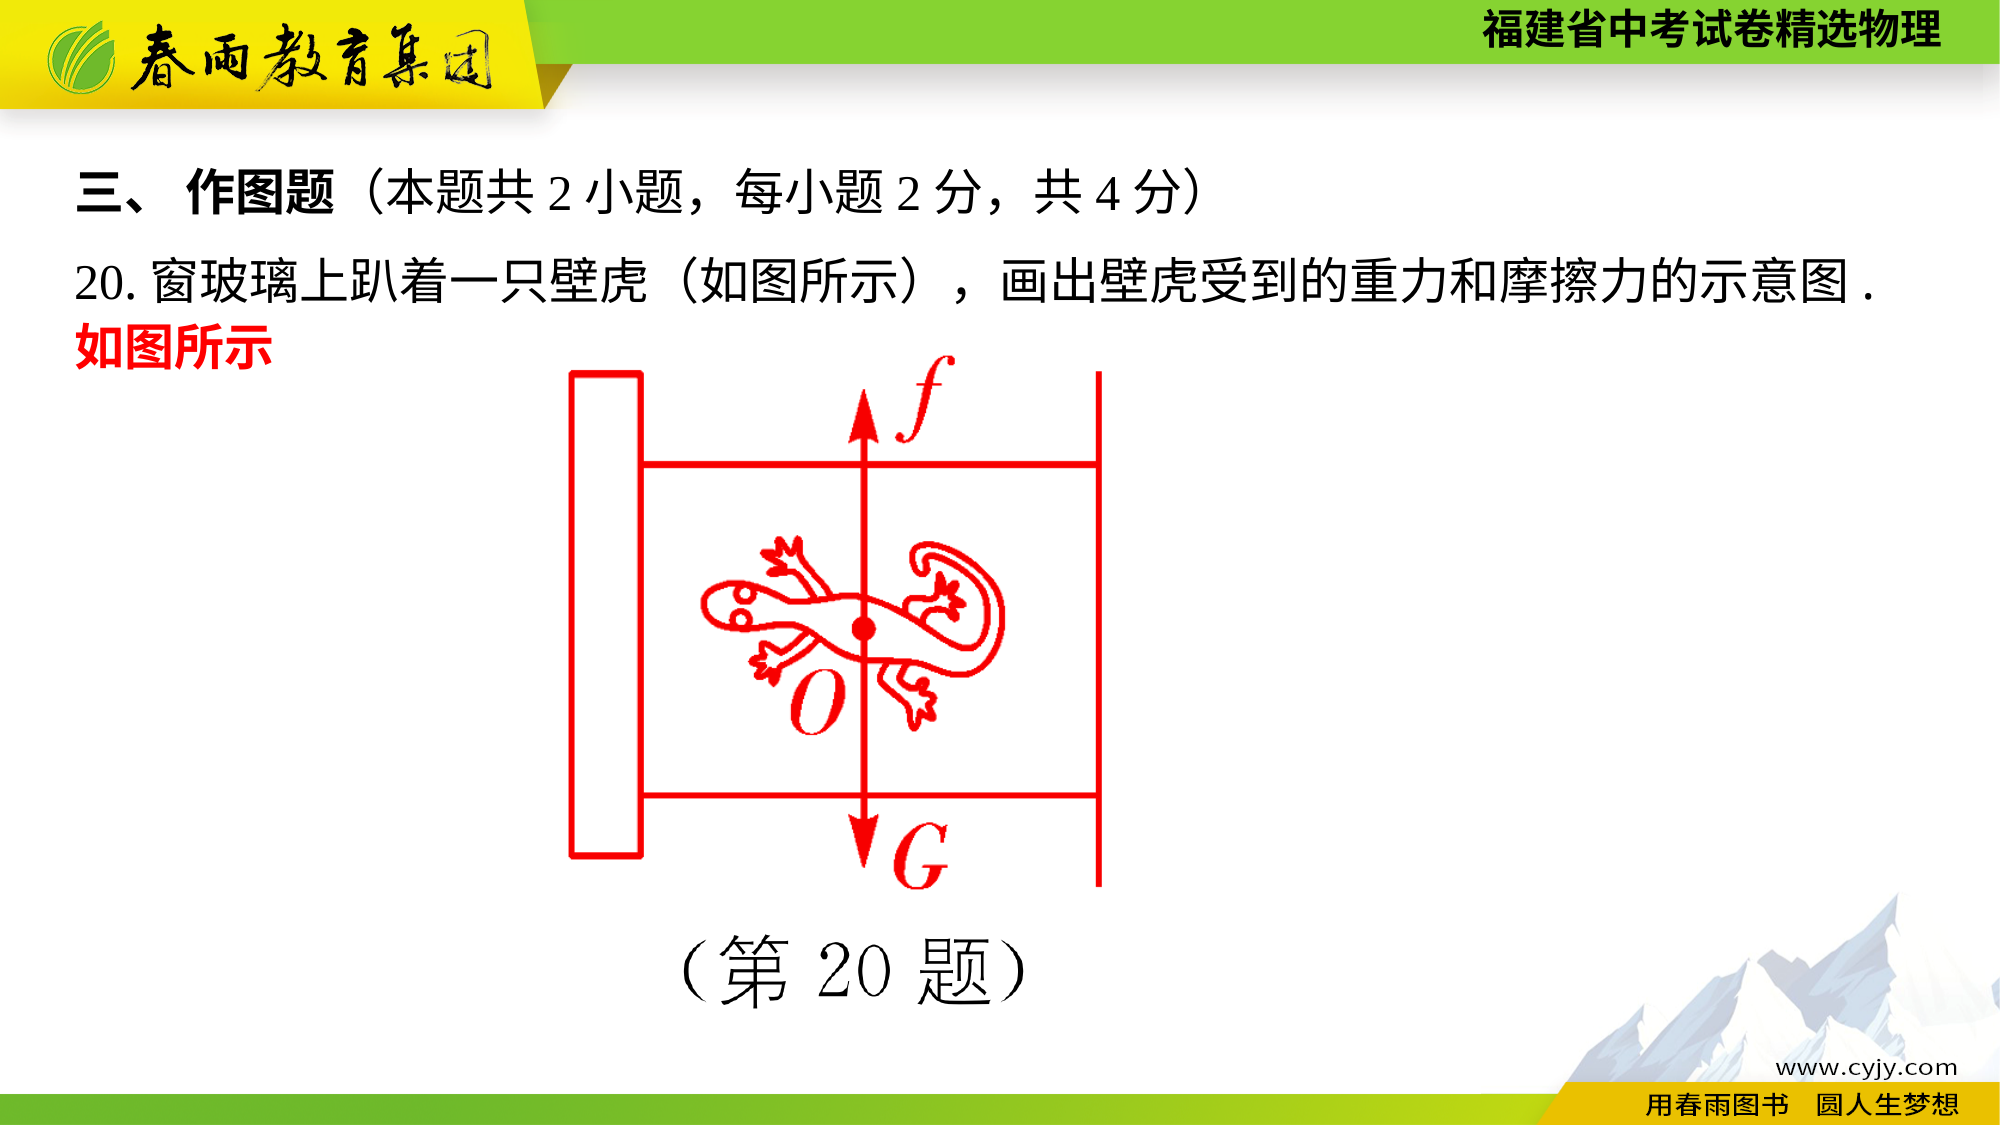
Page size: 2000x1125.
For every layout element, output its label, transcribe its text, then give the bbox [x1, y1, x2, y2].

list 三、 作图题（本题共2小题，每小题2分，共4分） 20.窗玻璃上趴着一只壁虎（如图所示），画出壁虎受到的重力和摩擦力的示意图. [59, 122, 1944, 308]
text_box 如图所示 [60, 307, 290, 383]
picture [0, 0, 2000, 1125]
